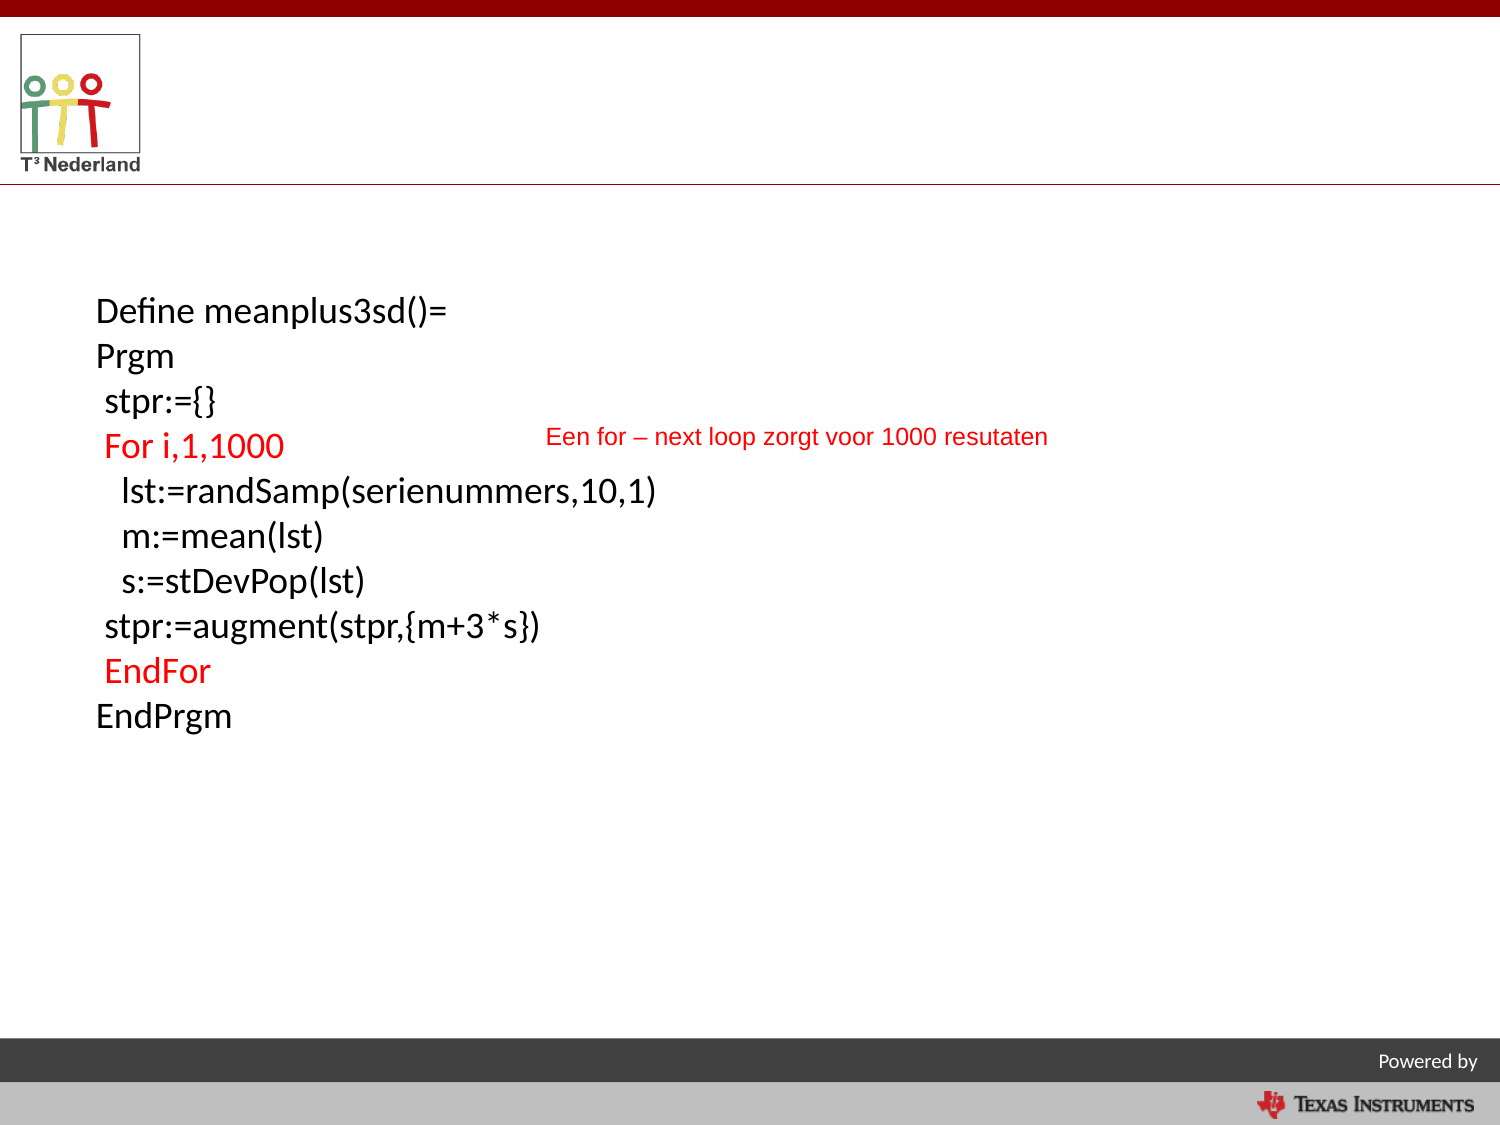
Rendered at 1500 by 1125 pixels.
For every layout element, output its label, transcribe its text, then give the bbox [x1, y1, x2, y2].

picture [17, 31, 143, 173]
text_box [0, 1084, 1500, 1125]
text_box [0, 0, 1500, 19]
text_box Powered by [1363, 1040, 1493, 1081]
picture [1257, 1091, 1474, 1119]
text_box Een for – next loop zorgt voor 1000 resutaten [530, 413, 1132, 459]
text_box Define meanplus3sd()= Prgm stpr:={} For i,1,1000 lst:=randSamp(serienummers,10,1) m:=mean(lst) s:=stDevPop(lst) stpr:=augment(stpr,{m+3*s}) EndFor EndPrgm [81, 278, 832, 744]
text_box [0, 1036, 1500, 1084]
